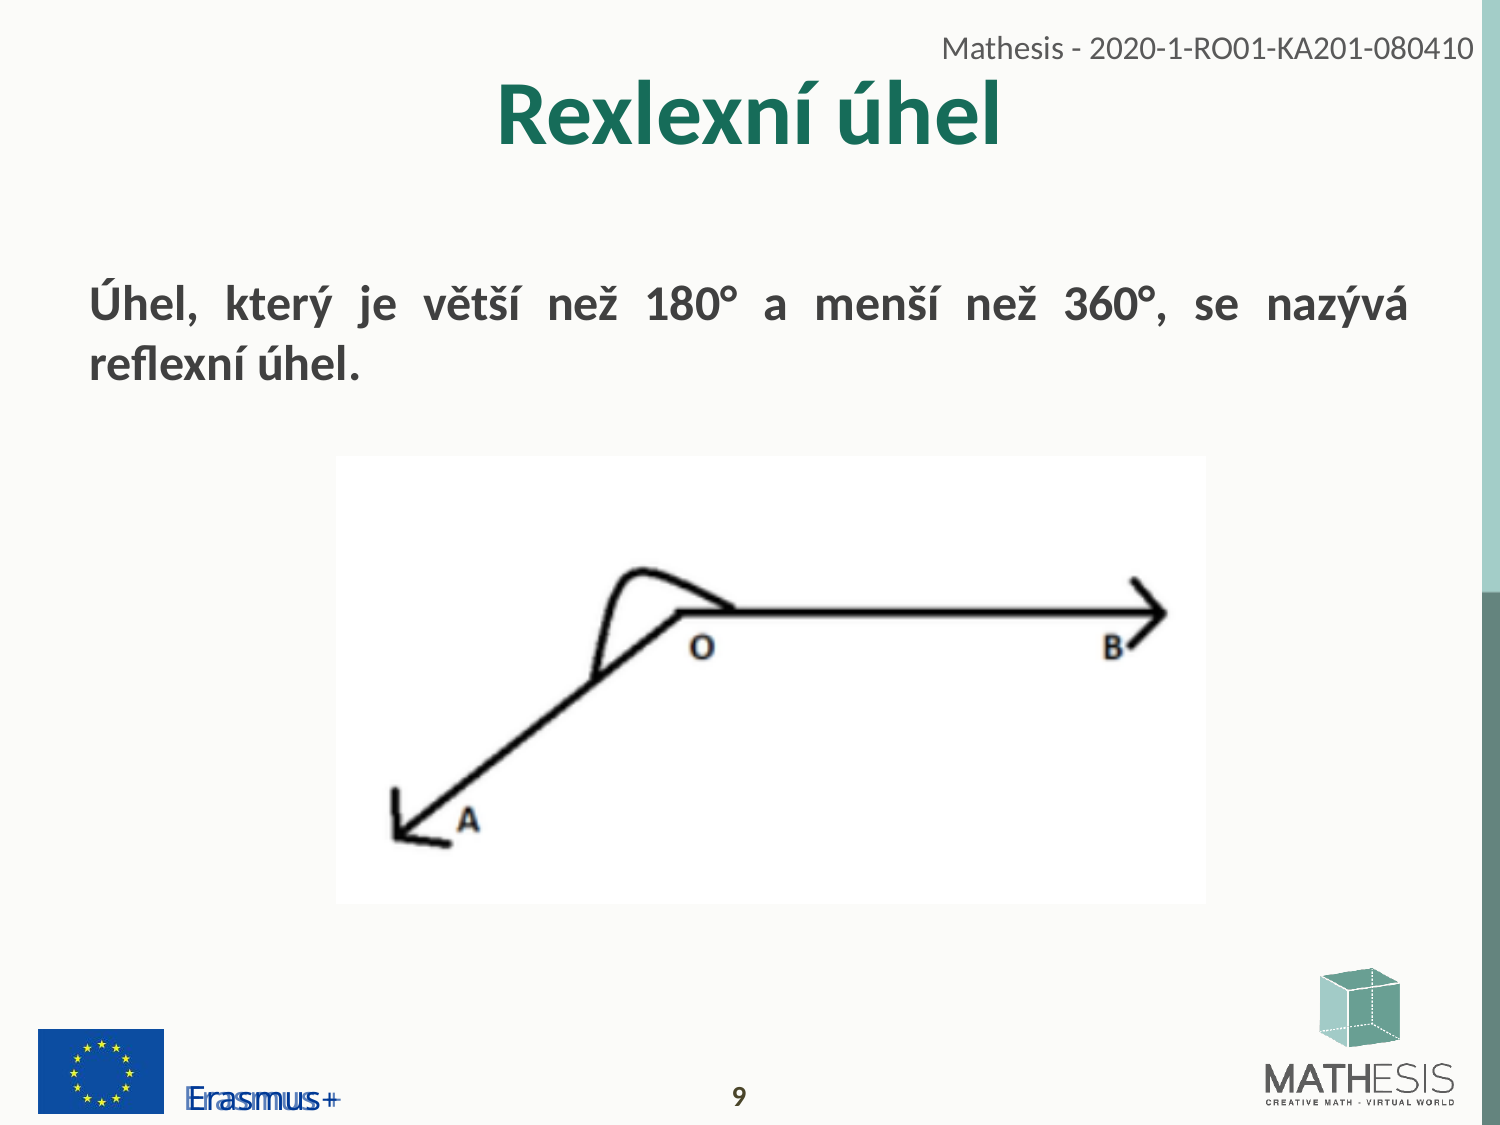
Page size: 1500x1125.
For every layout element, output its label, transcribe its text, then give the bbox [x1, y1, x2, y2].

picture [336, 455, 1206, 904]
picture [38, 1029, 164, 1114]
list Úhel, který je větší než 180° a menší než 360°, se nazývá reflexní úhel. [75, 262, 1425, 1005]
title Rexlexní úhel [75, 45, 1425, 233]
